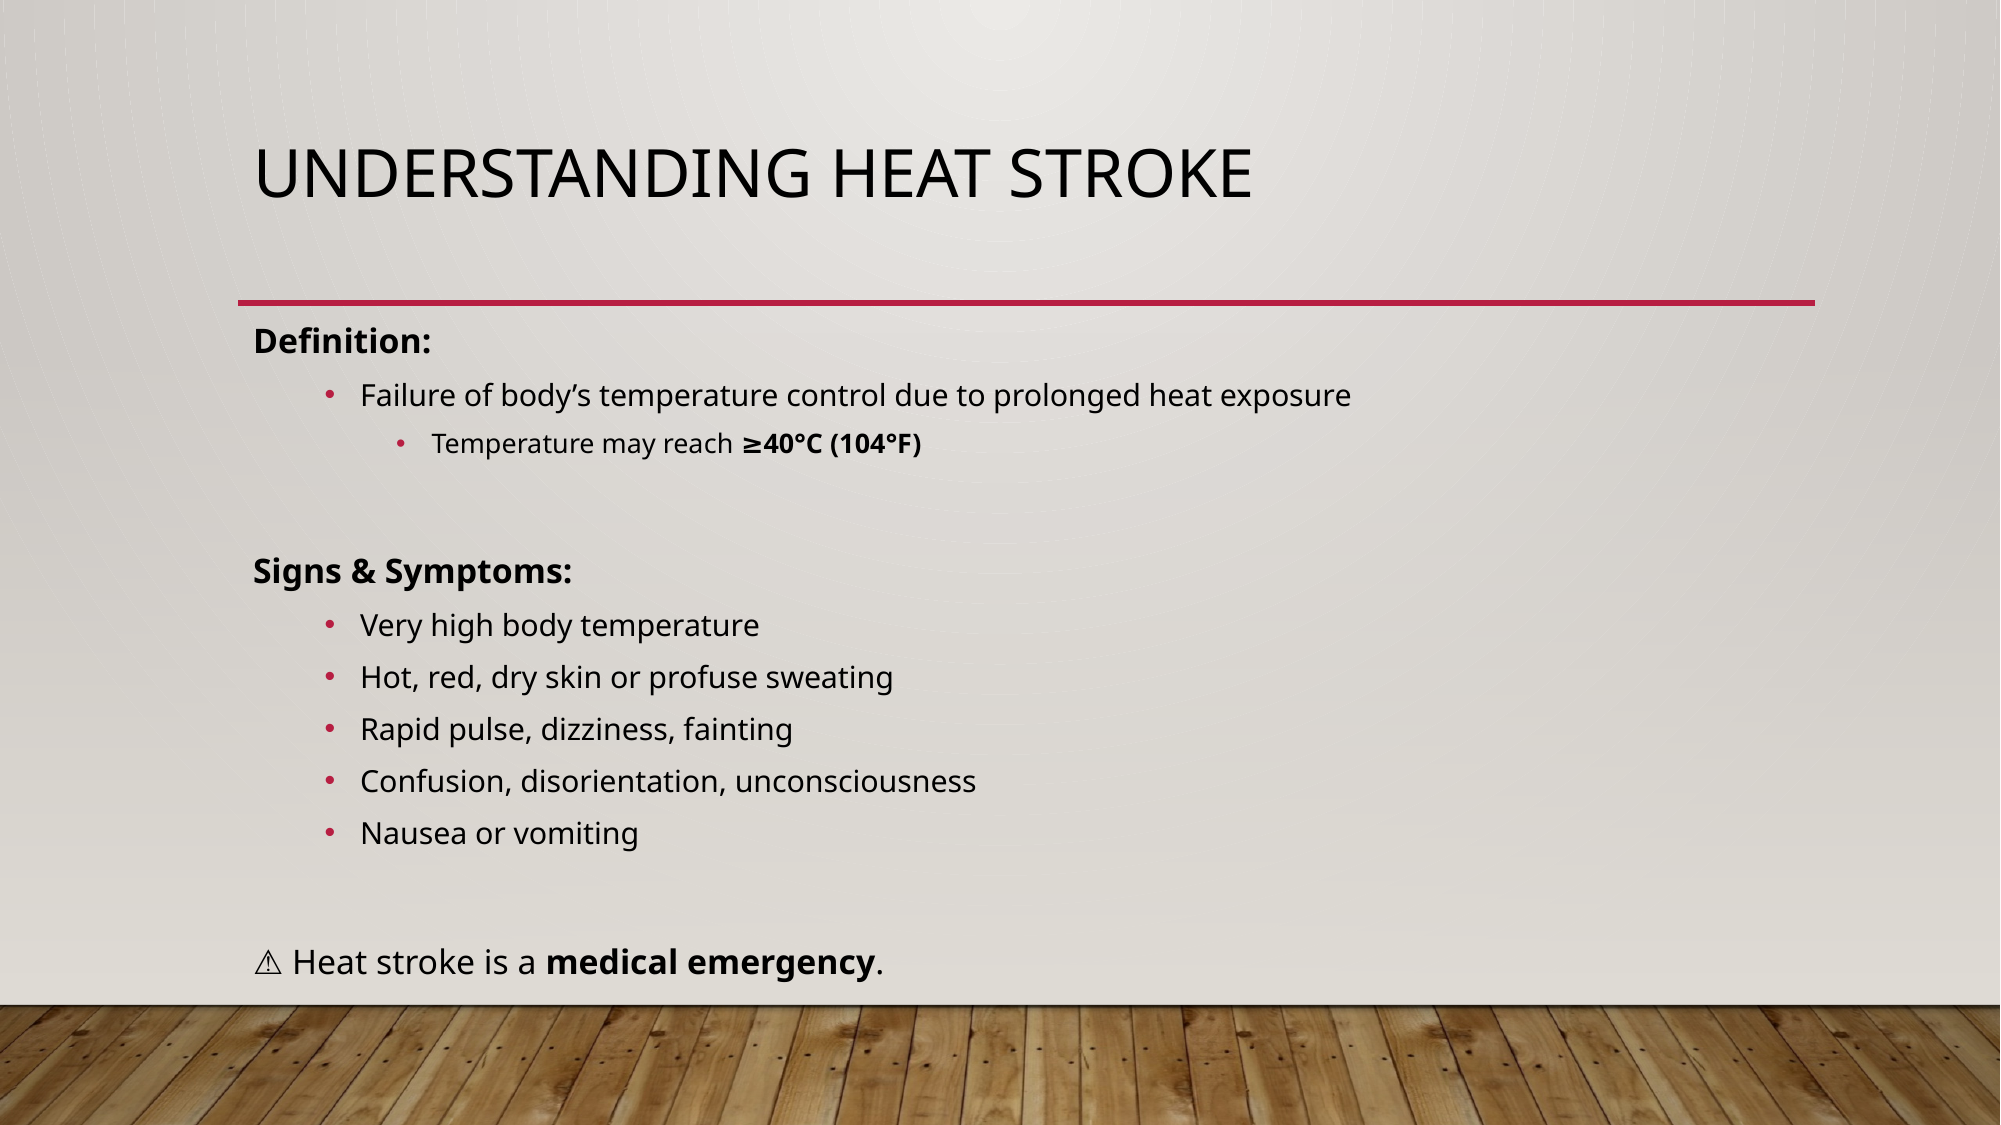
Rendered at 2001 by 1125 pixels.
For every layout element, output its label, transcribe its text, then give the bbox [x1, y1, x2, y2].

picture [0, 1005, 2000, 1125]
title Understanding Heat Stroke [238, 131, 1814, 304]
list Definition: Failure of body’s temperature control due to prolonged heat exposure Temperature may reach ≥40°C (104°F) Signs & Symptoms: Very high body temperature Hot, red, dry skin or profuse sweating Rapid pulse, dizziness, fainting Confusion, disorientation, unconsciousness Nausea or vomiting ⚠️ Heat stroke is a medical emergency. [238, 304, 1814, 993]
